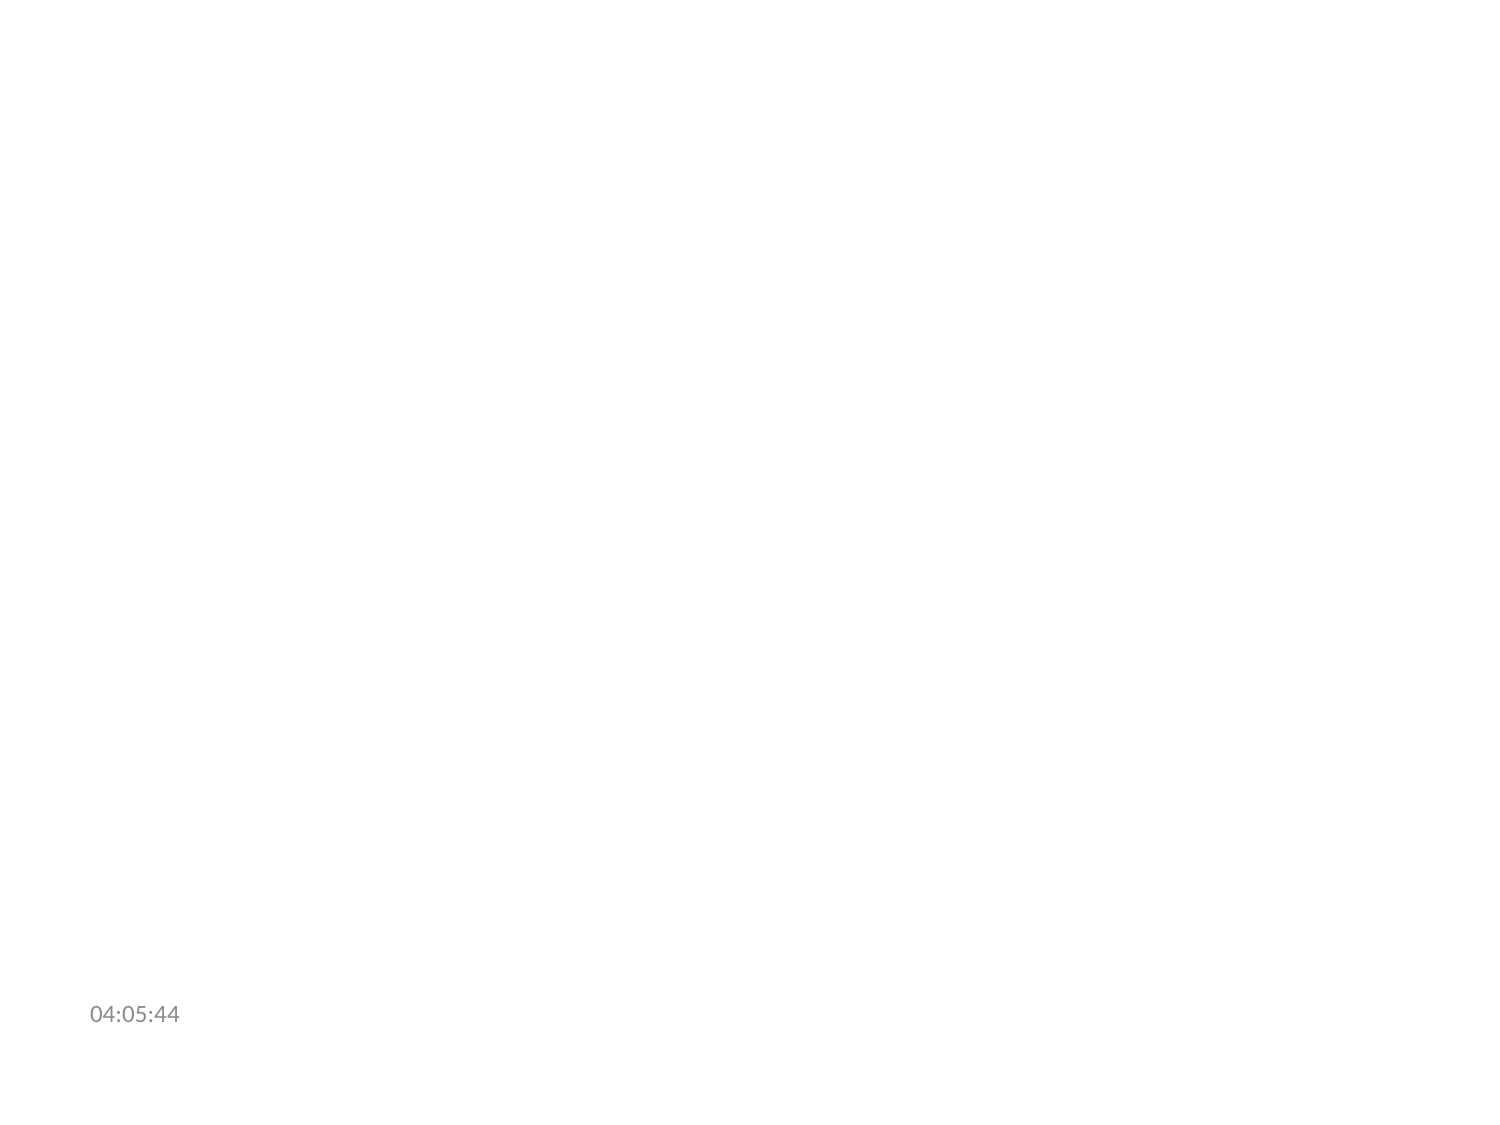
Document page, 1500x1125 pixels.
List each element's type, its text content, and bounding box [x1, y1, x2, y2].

text_box 15:35:09 [75, 982, 425, 1043]
